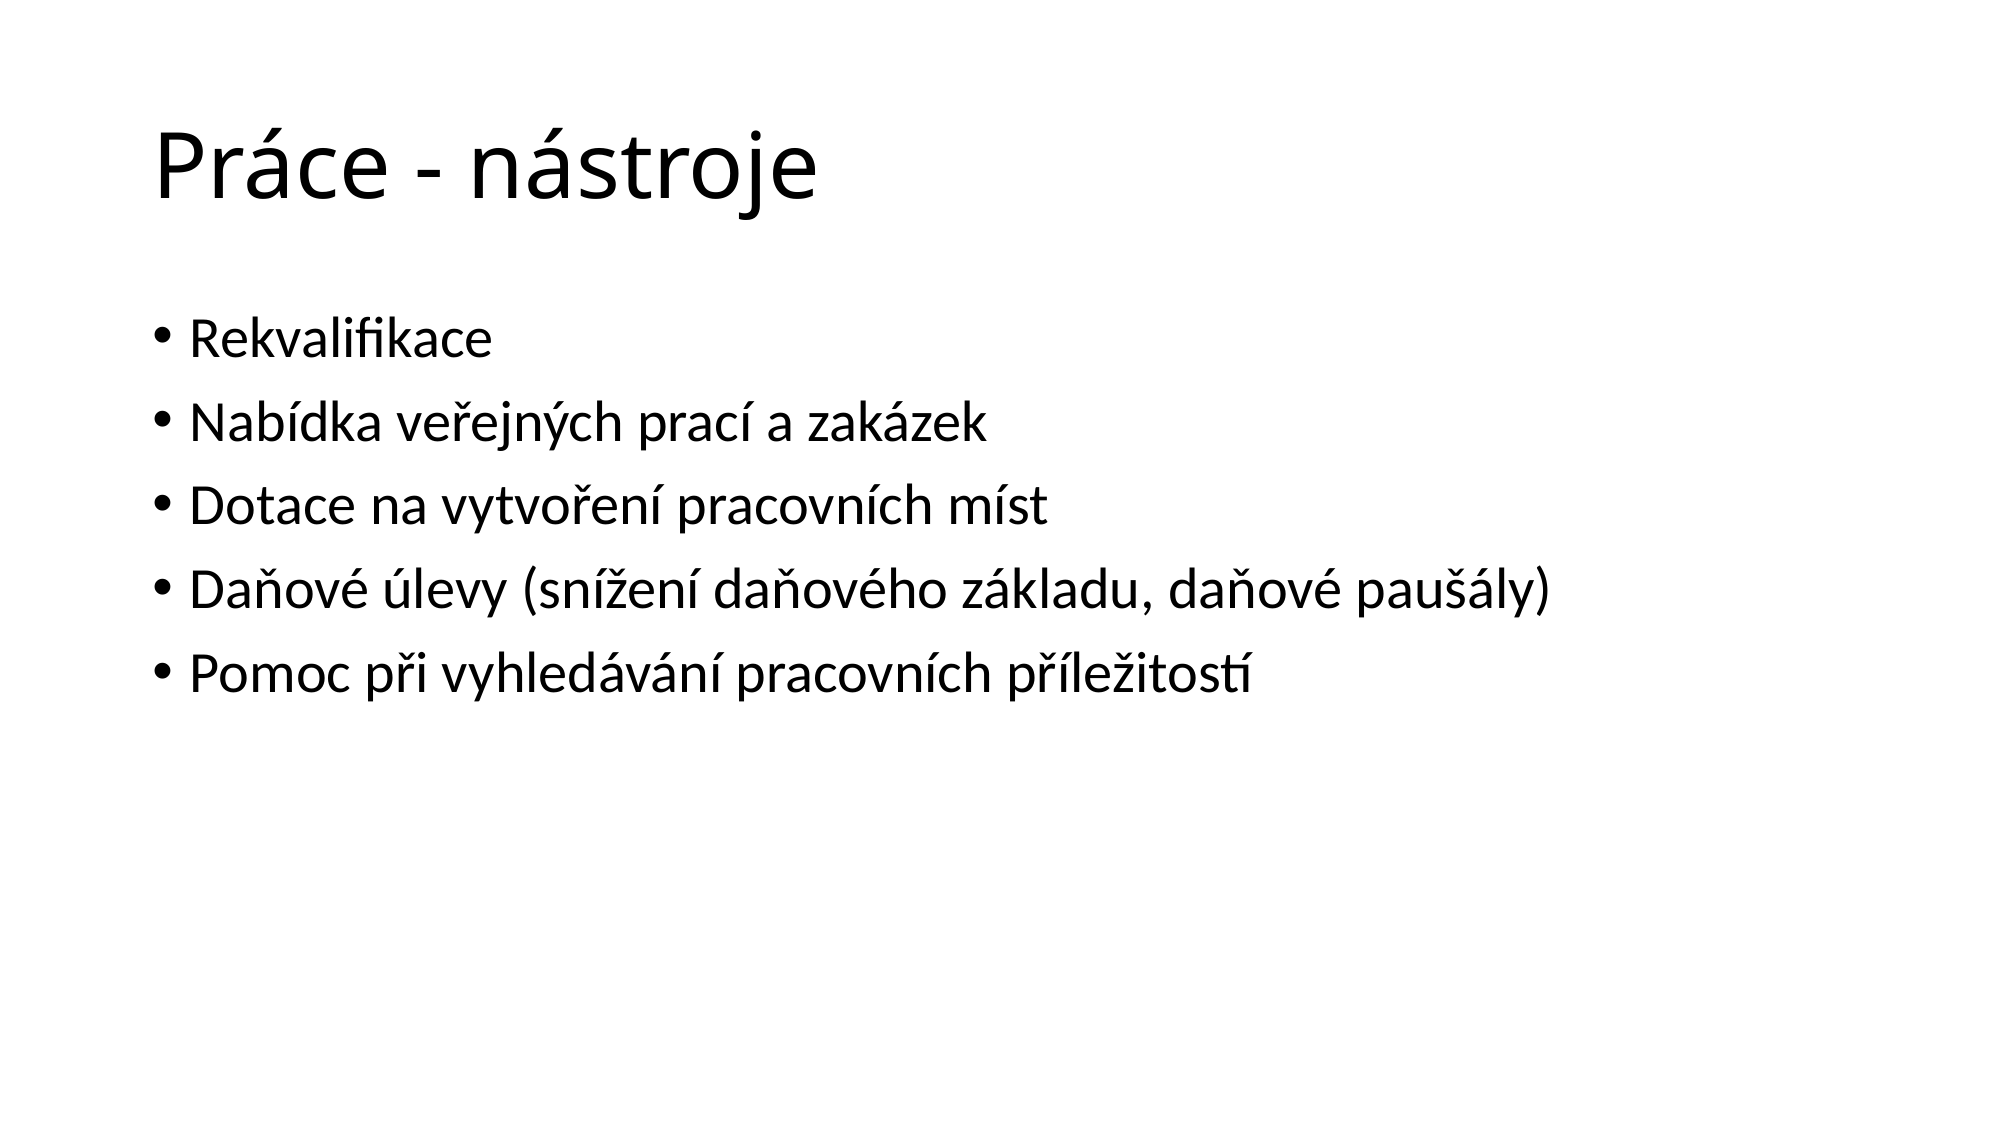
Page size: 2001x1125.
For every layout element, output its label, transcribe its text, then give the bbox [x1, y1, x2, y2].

title Práce - nástroje [137, 59, 1863, 278]
list Rekvalifikace Nabídka veřejných prací a zakázek Dotace na vytvoření pracovních míst Daňové úlevy (snížení daňového základu, daňové paušály) Pomoc při vyhledávání pracovních příležitostí [137, 299, 1863, 1014]
